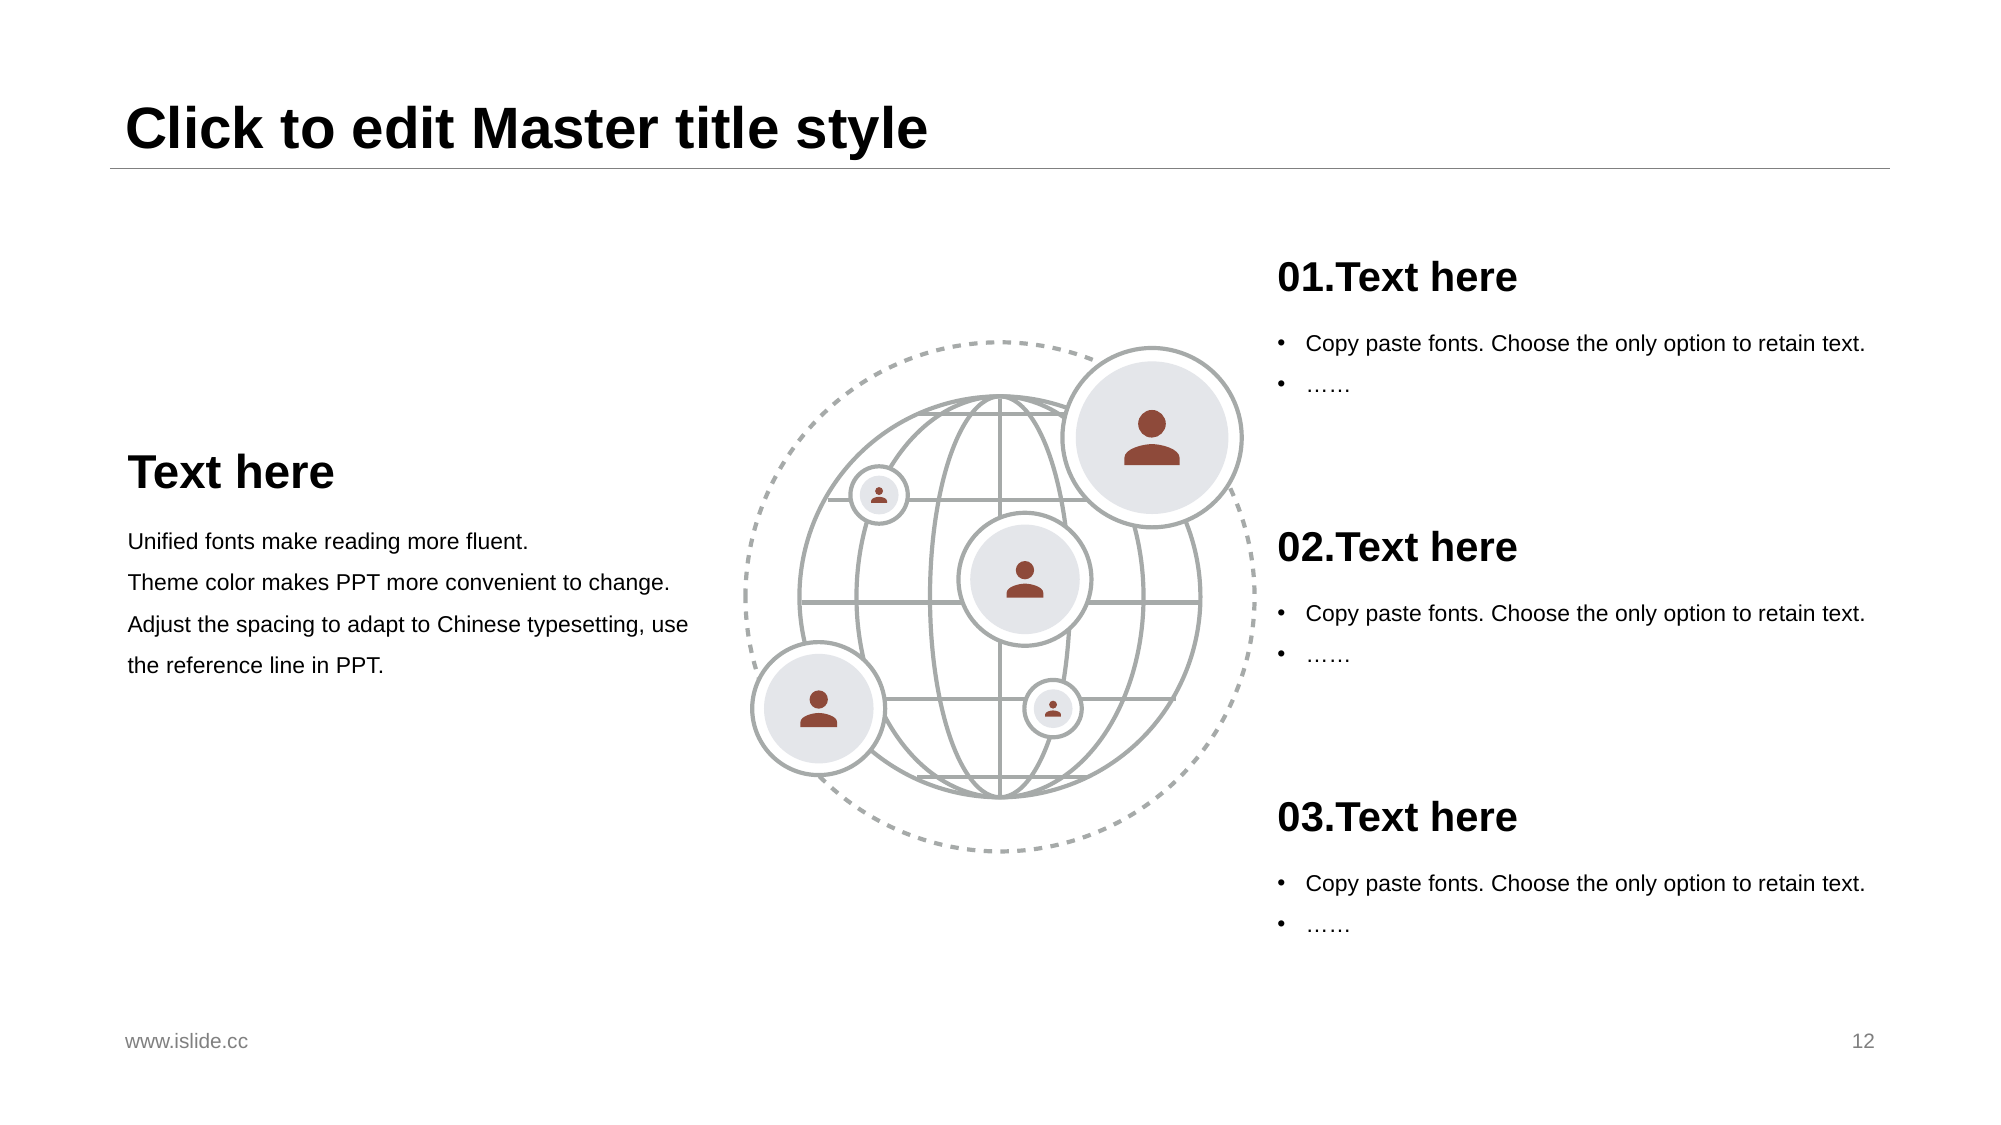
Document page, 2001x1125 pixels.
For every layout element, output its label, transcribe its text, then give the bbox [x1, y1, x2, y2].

footer www.islide.cc [109, 1023, 790, 1058]
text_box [112, 234, 1890, 959]
slide_number 12 [1412, 1023, 1890, 1058]
title Click to edit Master title style [109, 0, 1890, 169]
